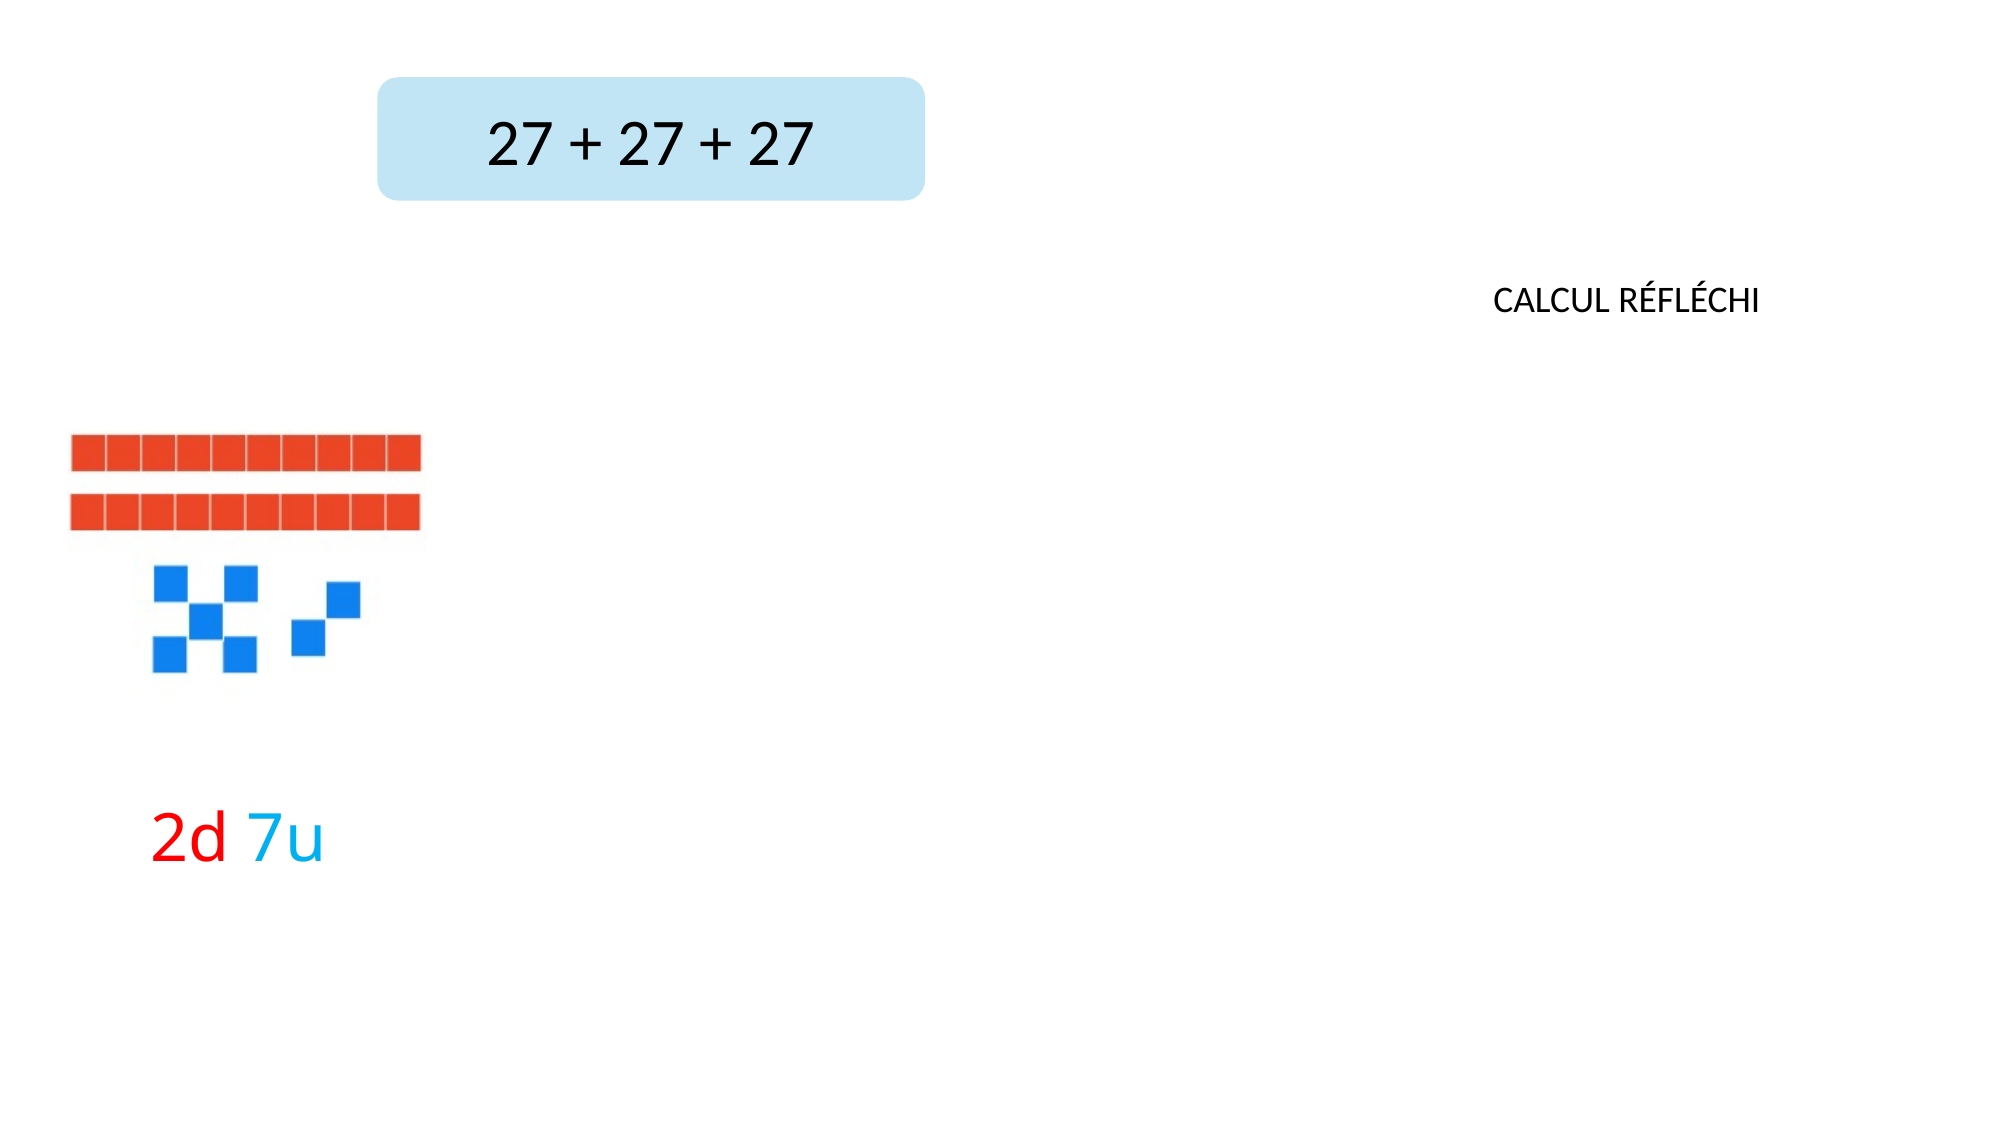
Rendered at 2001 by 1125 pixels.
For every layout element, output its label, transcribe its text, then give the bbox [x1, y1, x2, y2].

text_box CALCUL RÉFLÉCHI [1478, 268, 1786, 328]
text_box 2d 7u [135, 787, 468, 883]
text_box 27 + 27 + 27 [375, 75, 927, 203]
picture [0, 358, 435, 751]
